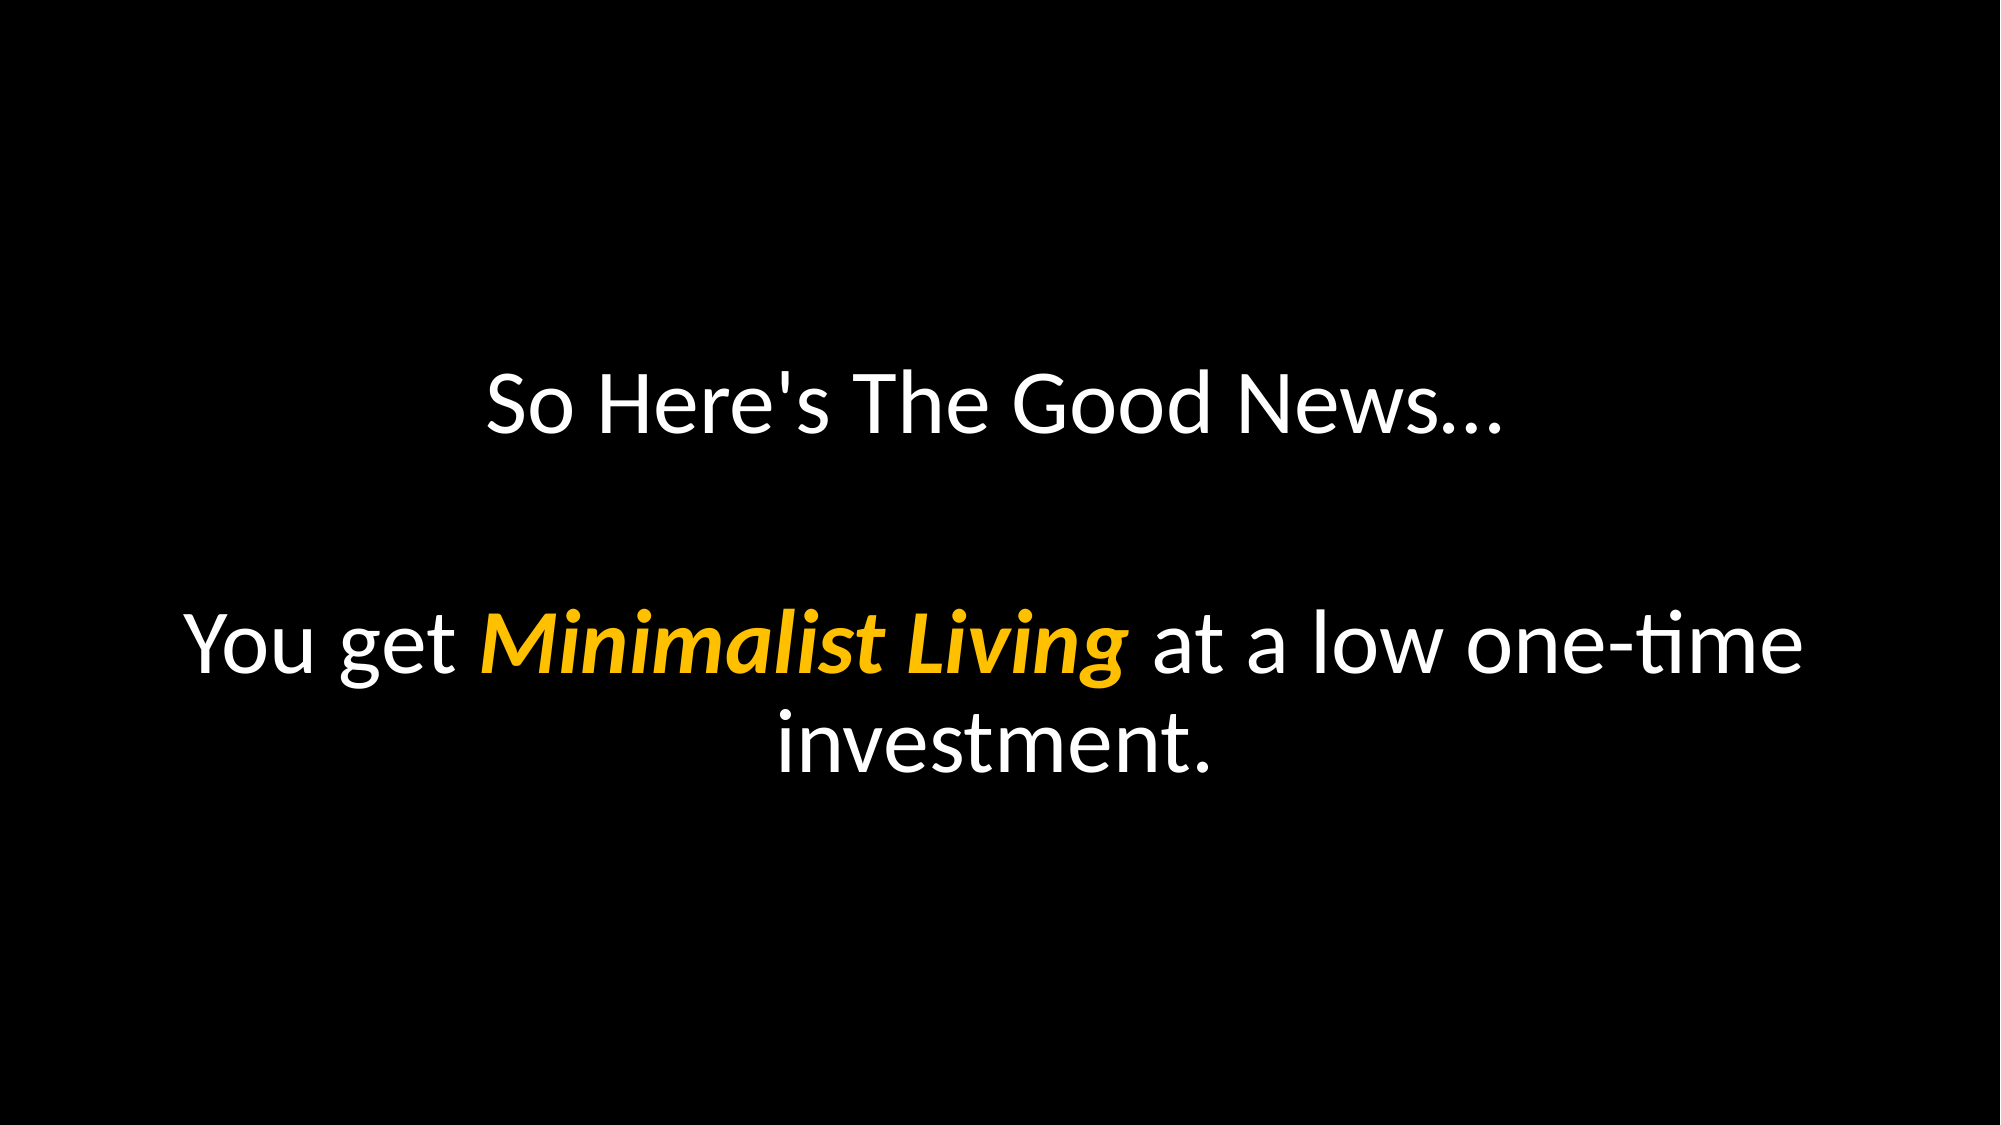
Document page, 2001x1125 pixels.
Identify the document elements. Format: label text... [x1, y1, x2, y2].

list So Here's The Good News… You get Minimalist Living at a low one-time investment. [132, 346, 1858, 884]
